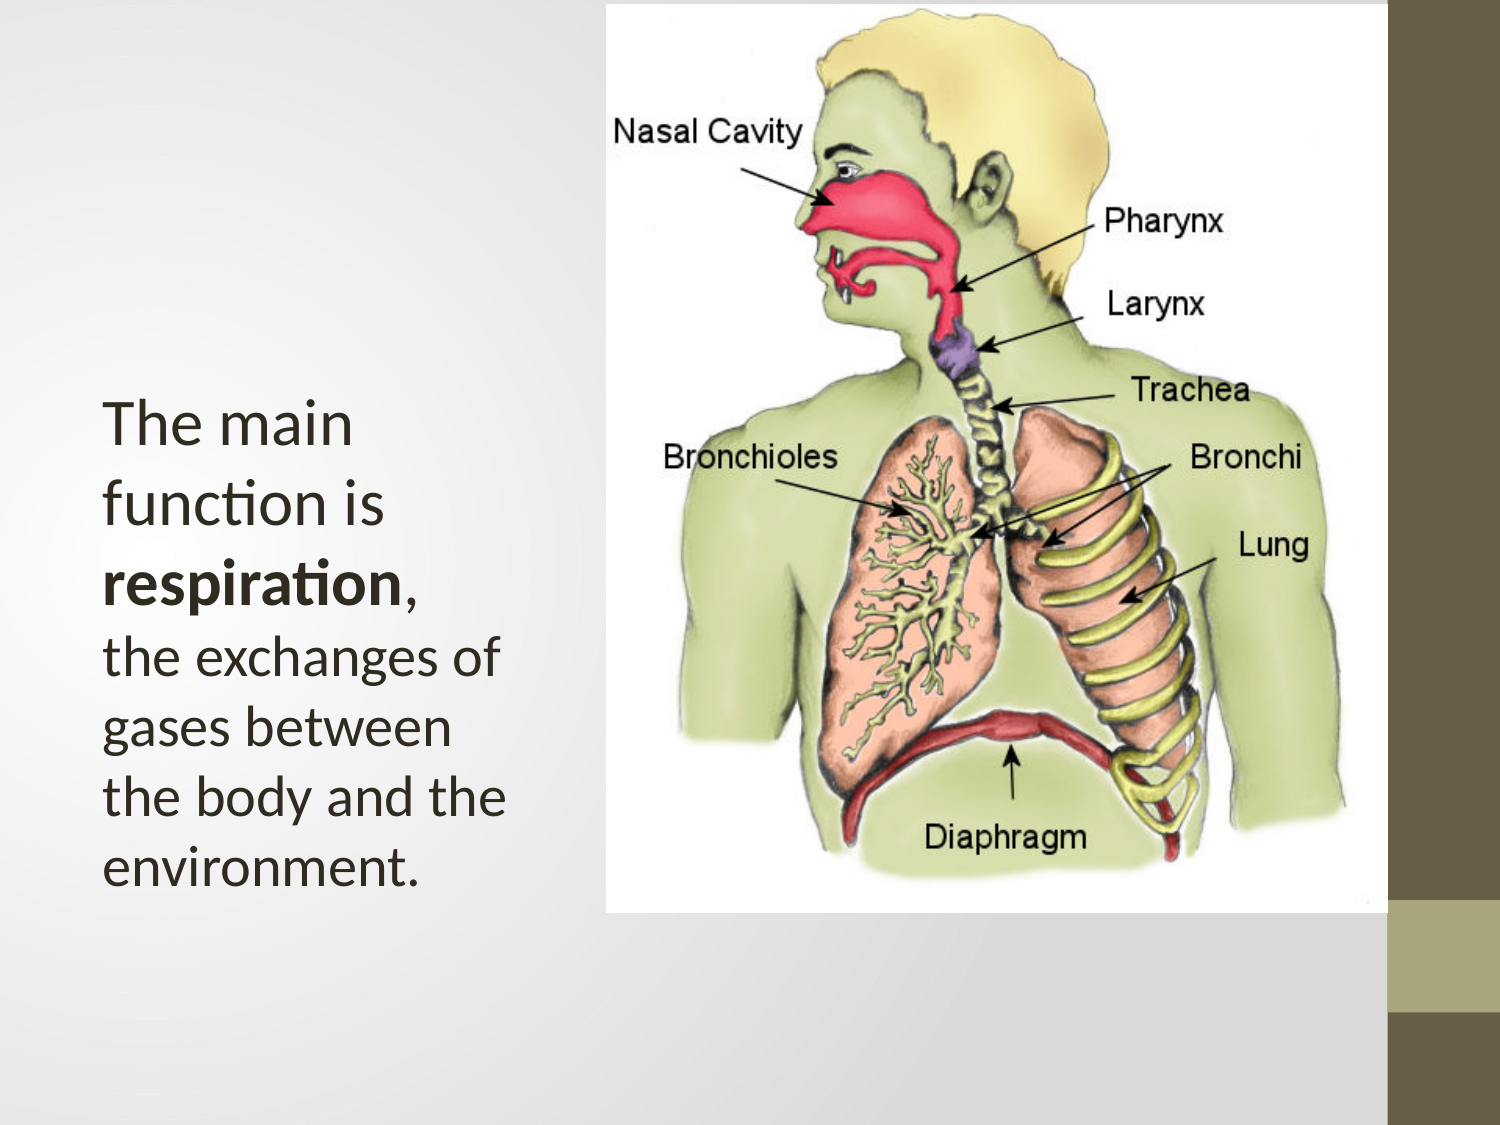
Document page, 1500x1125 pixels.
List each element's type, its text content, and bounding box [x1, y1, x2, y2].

text_box The main function is respiration, the exchanges of gases between the body and the environment. [88, 371, 550, 906]
picture [605, 4, 1388, 913]
